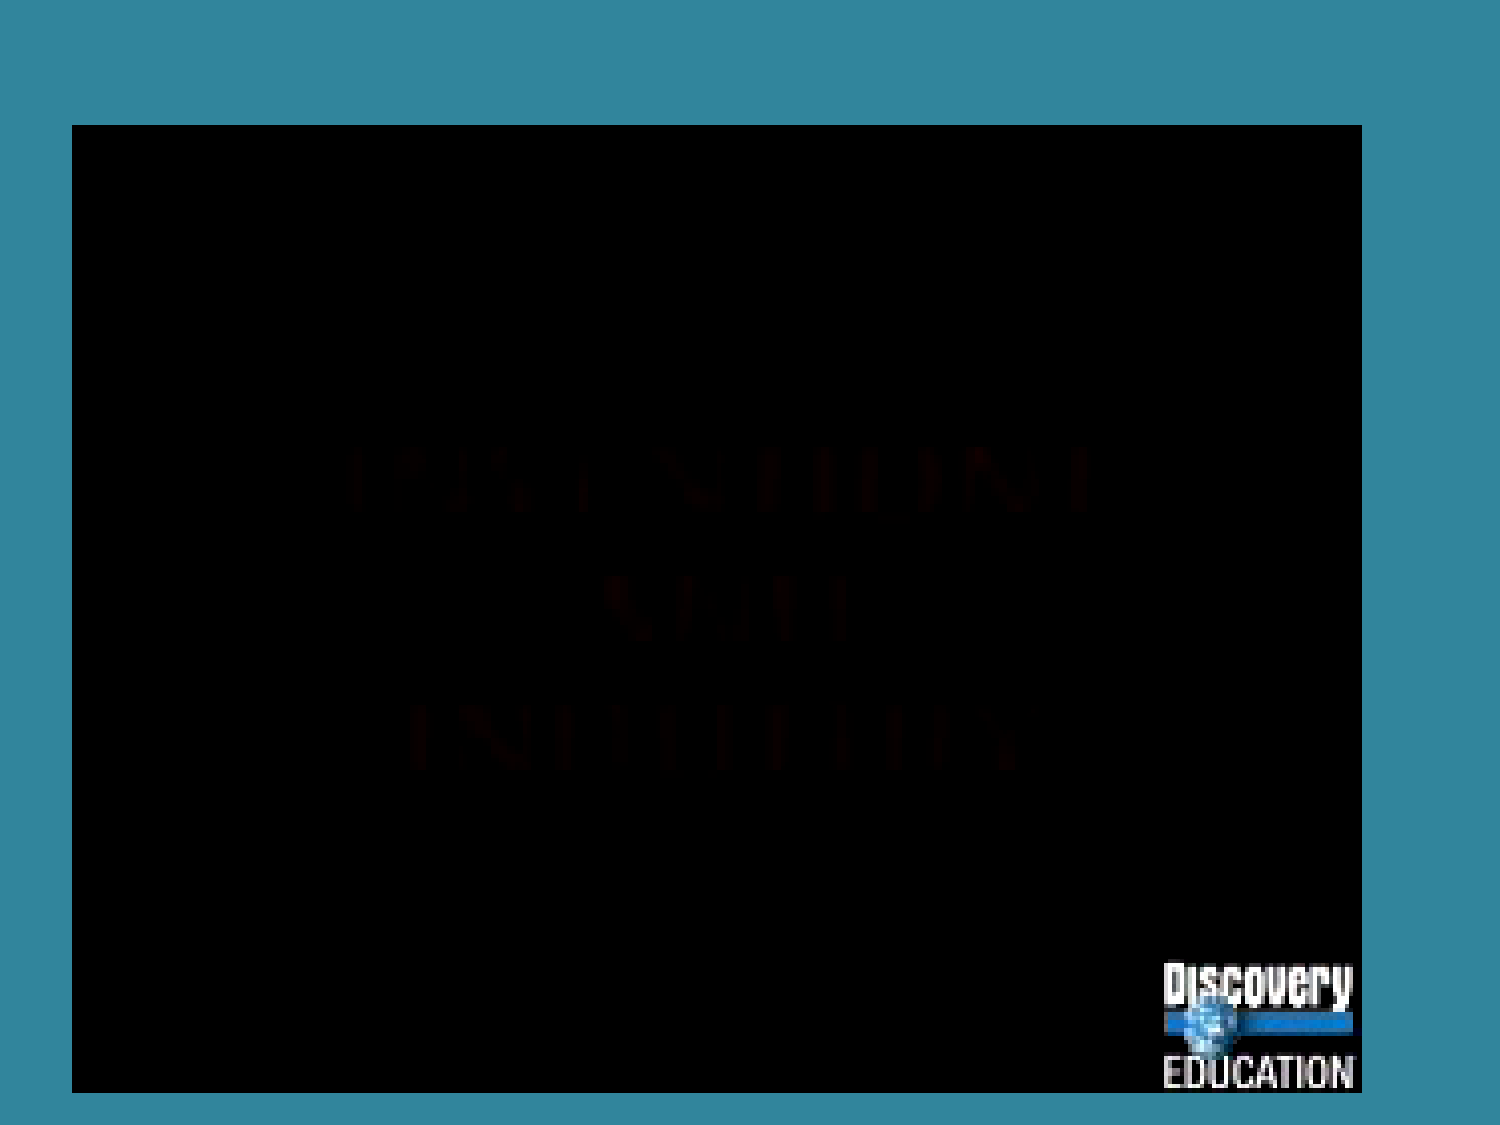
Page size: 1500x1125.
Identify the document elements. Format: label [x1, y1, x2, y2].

list [71, 124, 1363, 1094]
